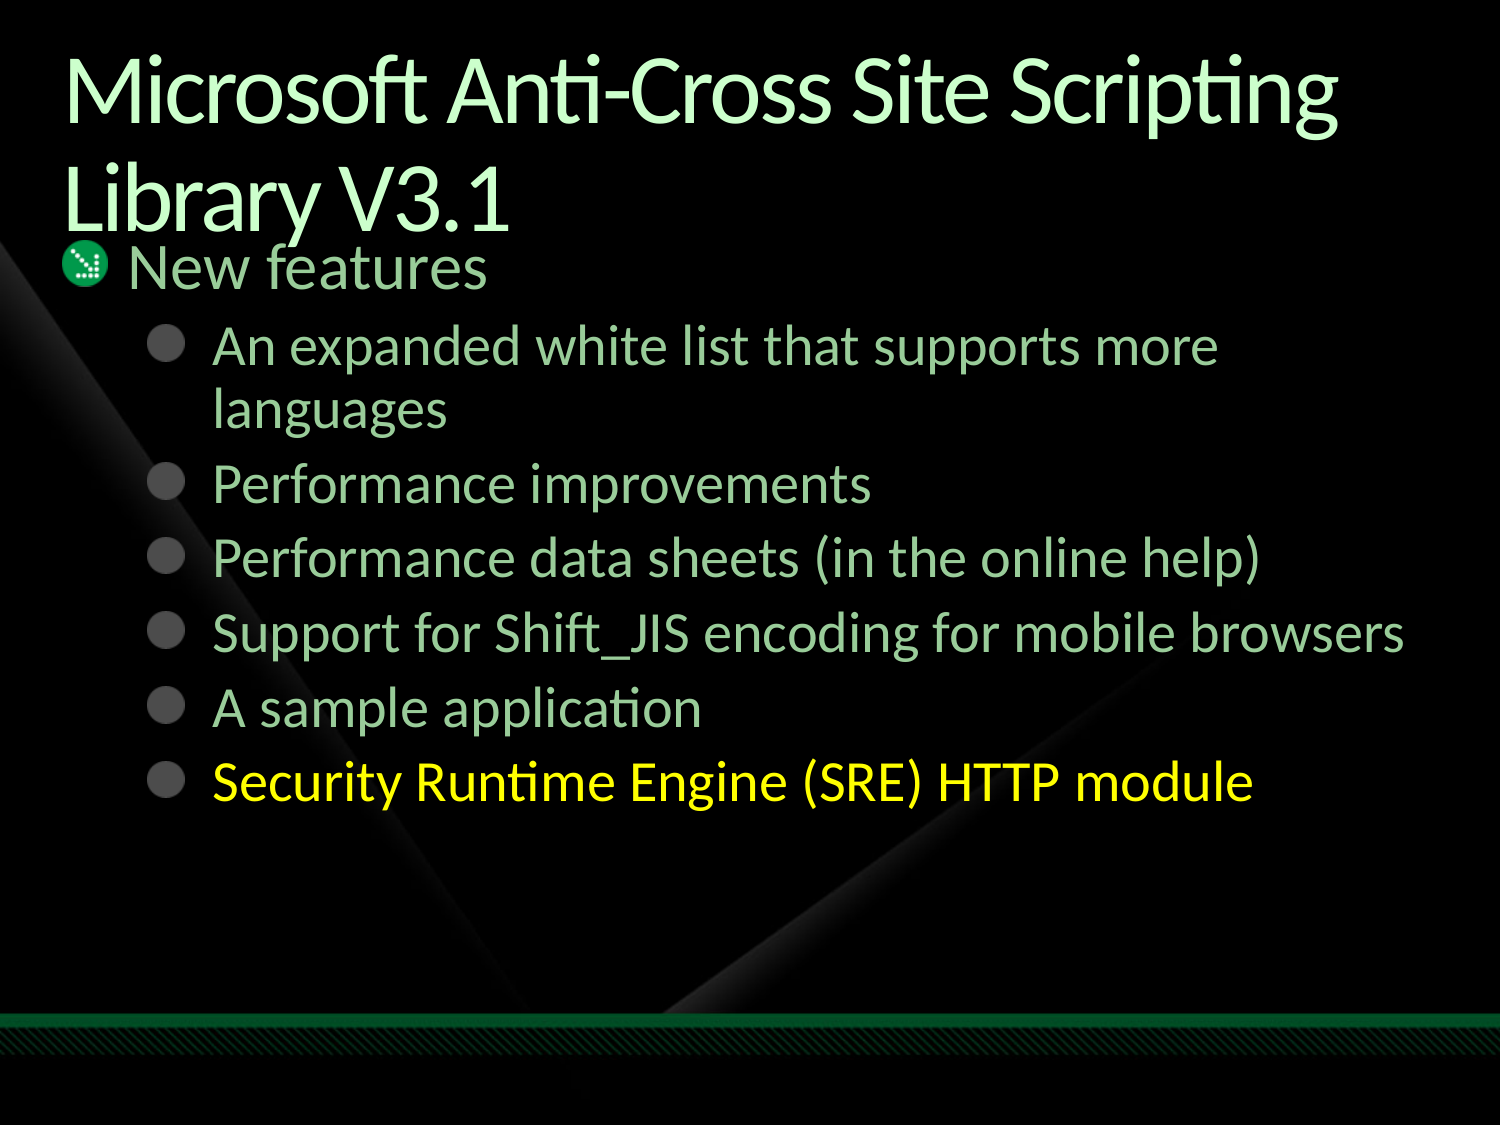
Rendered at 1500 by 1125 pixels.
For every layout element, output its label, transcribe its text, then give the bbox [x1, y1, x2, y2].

picture [0, 0, 1500, 1125]
title Microsoft Anti-Cross Site Scripting Library V3.1 [62, 37, 1438, 231]
list New features An expanded white list that supports more languages Performance improvements Performance data sheets (in the online help) Support for Shift_JIS encoding for mobile browsers A sample application Security Runtime Engine (SRE) HTTP module [62, 231, 1438, 980]
